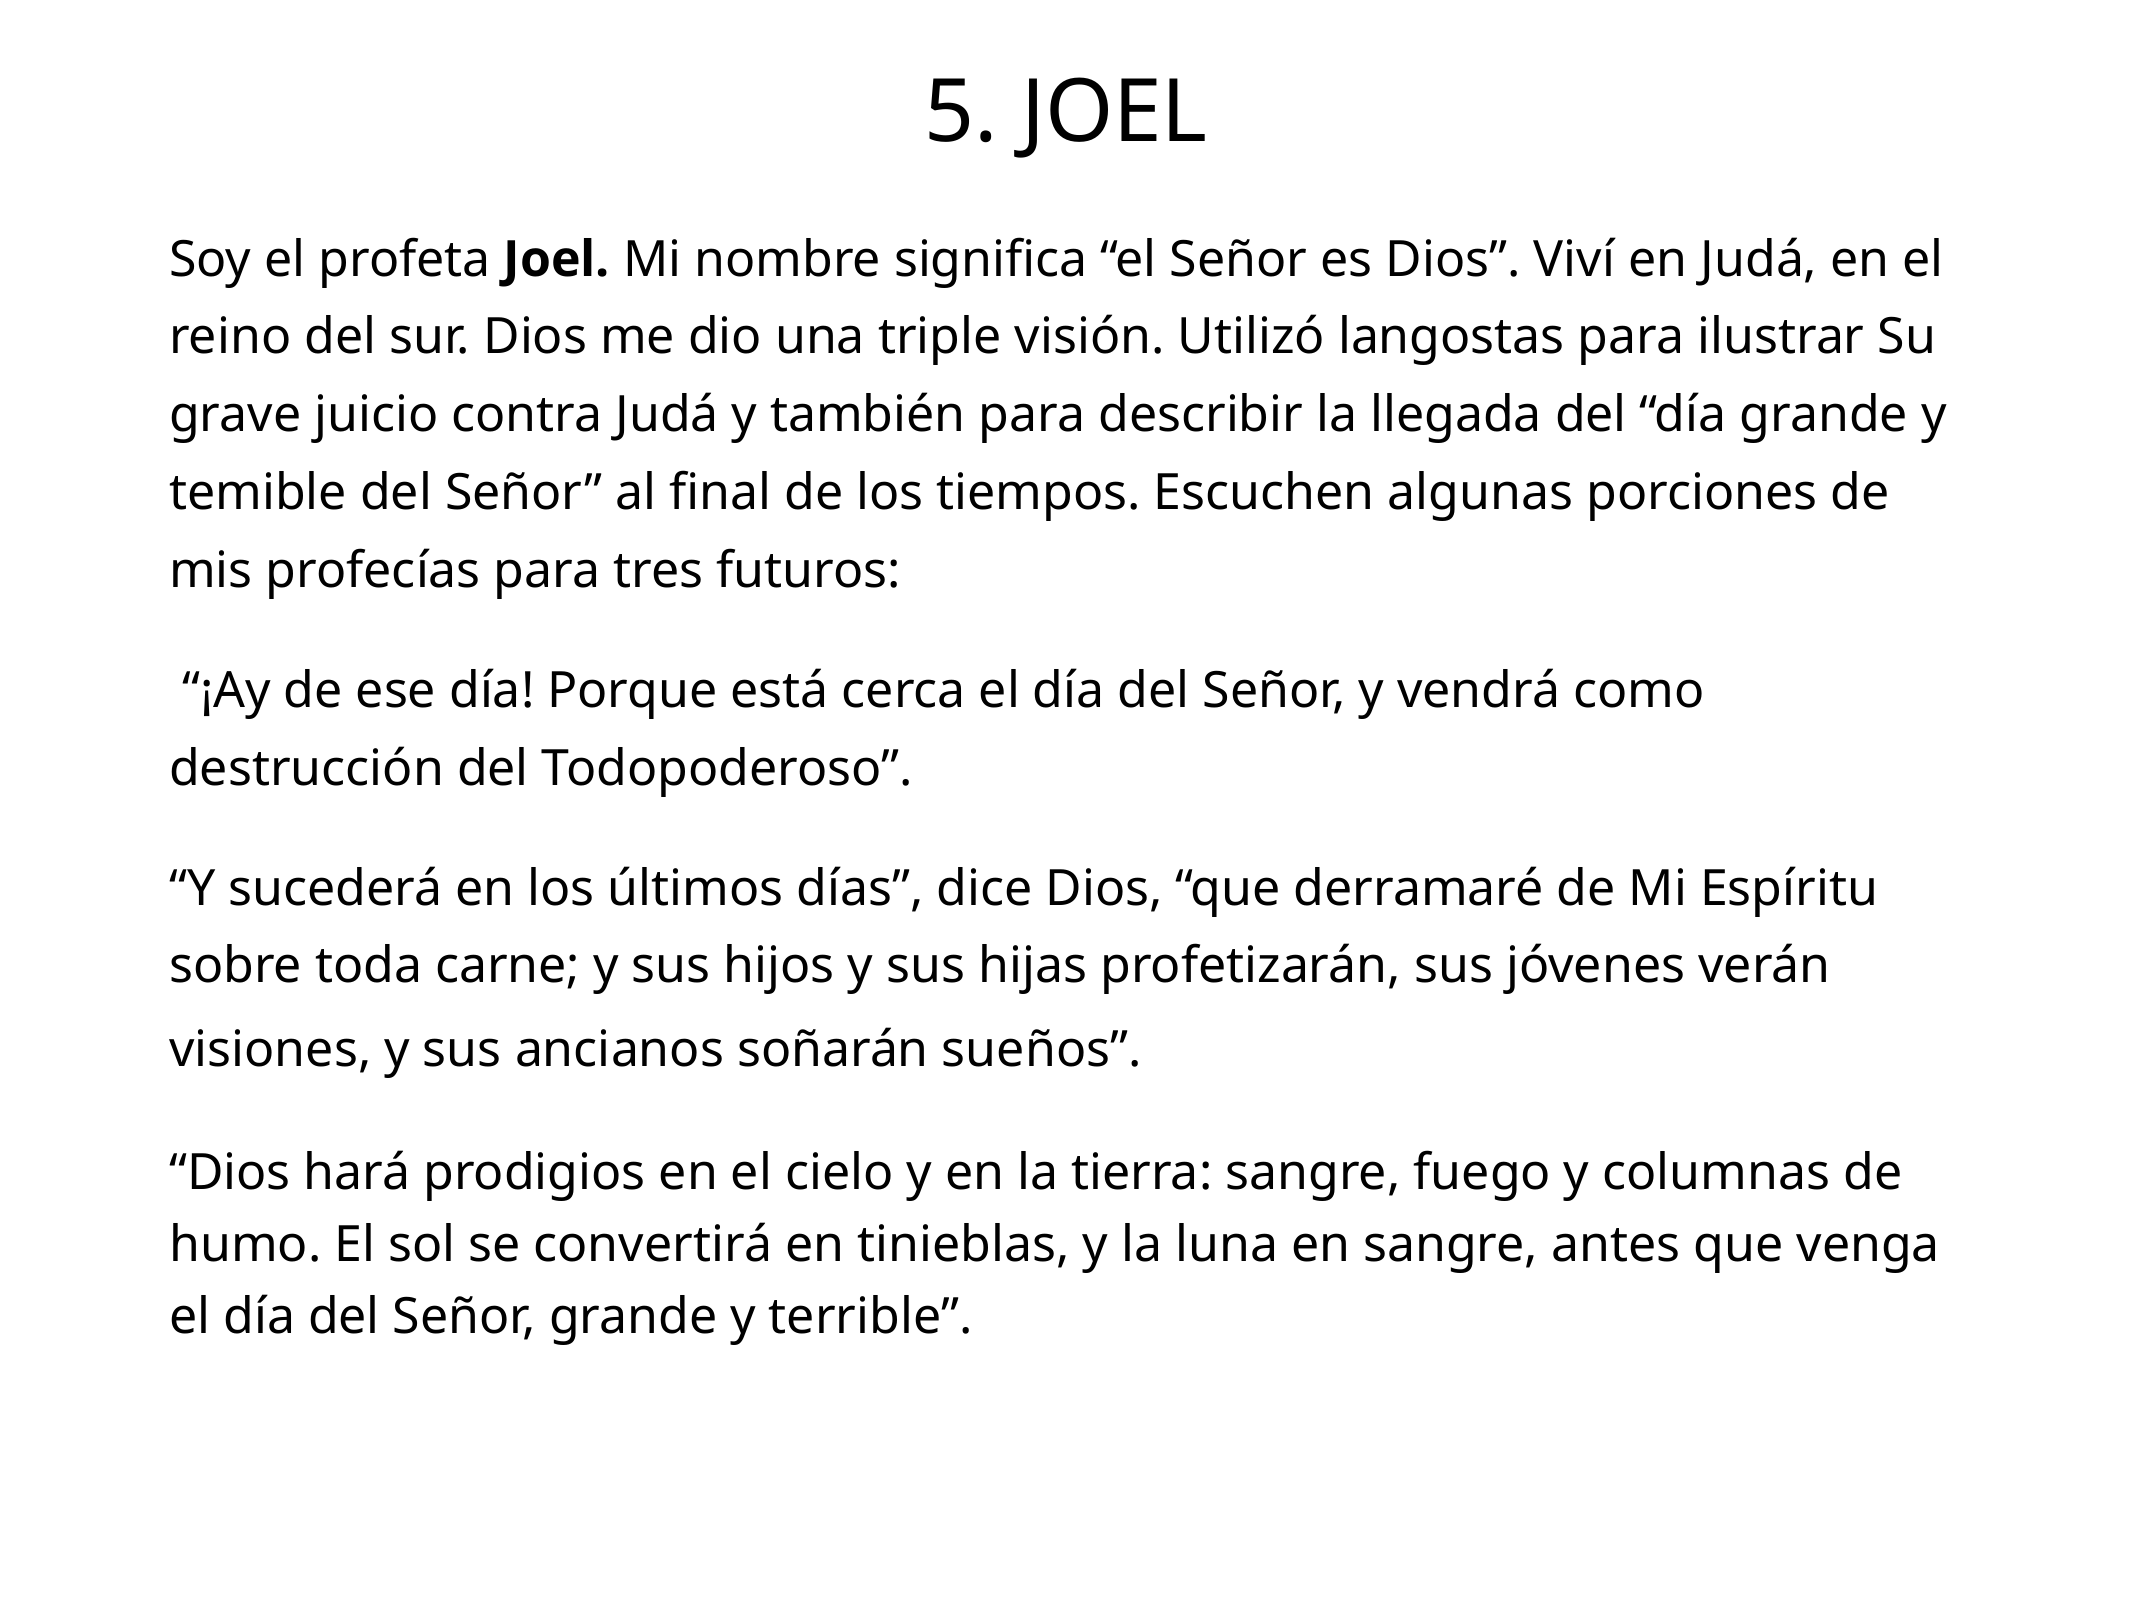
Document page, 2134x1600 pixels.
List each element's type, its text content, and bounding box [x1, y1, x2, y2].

text_box 5. JOEL [608, 49, 1525, 164]
text_box Soy el profeta Joel. Mi nombre significa “el Señor es Dios”. Viví en Judá, en el reino del sur. Dios me dio una triple visión. Utilizó langostas para ilustrar Su grave juicio contra Judá y también para describir la llegada del “día grande y temible del Señor” al final de los tiempos. Escuchen algunas porciones de mis profecías para tres futuros: “¡Ay de ese día! Porque está cerca el día del Señor, y vendrá como destrucción del Todopoderoso”. “Y sucederá en los últimos días”, dice Dios, “que derramaré de Mi Espíritu sobre toda carne; y sus hijos y sus hijas profetizarán, sus jóvenes verán visiones, y sus ancianos soñarán sueños”. “Dios hará prodigios en el cielo y en la tierra: sangre, fuego y columnas de humo. El sol se convertirá en tinieblas, y la luna en sangre, antes que venga el día del Señor, grande y terrible”. [164, 203, 1969, 1348]
